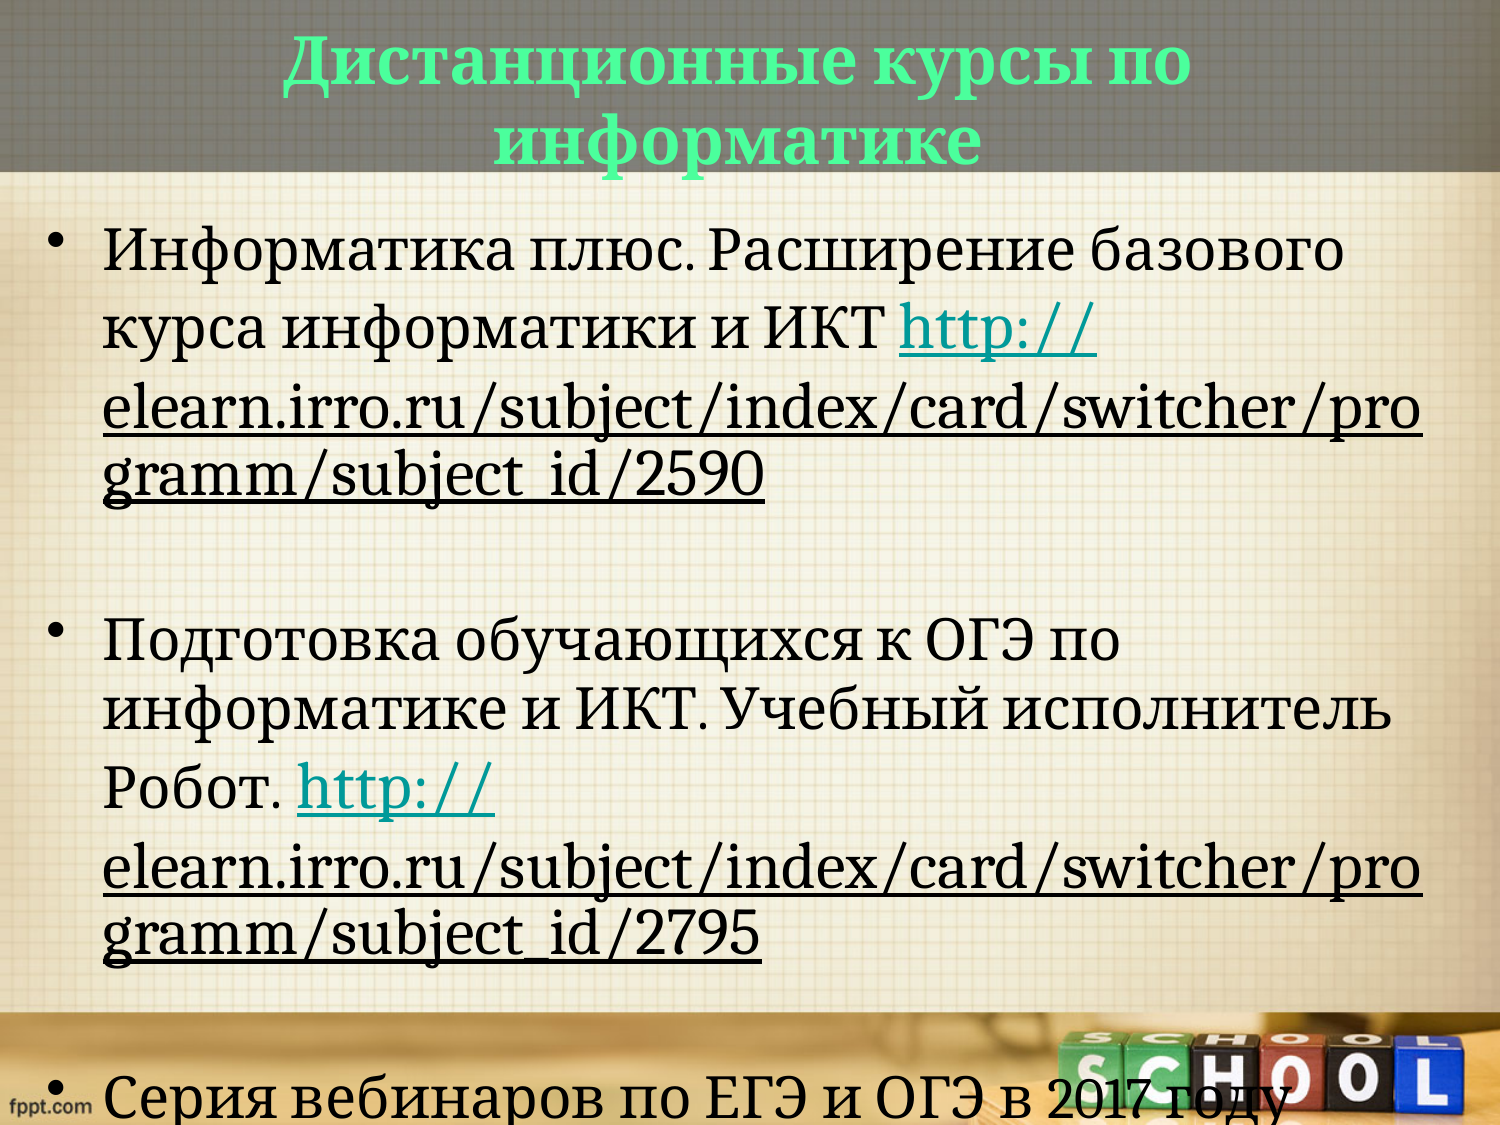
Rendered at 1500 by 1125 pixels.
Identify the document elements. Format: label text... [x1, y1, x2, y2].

picture [0, 0, 1500, 1125]
title Дистанционные курсы по информатике [26, 44, 1451, 151]
list Информатика плюс. Расширение базового курса информатики и ИКТ http://elearn.irro.ru/subject/index/card/switcher/programm/subject_id/2590 Подготовка обучающихся к ОГЭ по информатике и ИКТ. Учебный исполнитель Робот. http://elearn.irro.ru/subject/index/card/switcher/programm/subject_id/2795 Серия вебинаров по ЕГЭ и ОГЭ в 2017 году [31, 204, 1467, 947]
